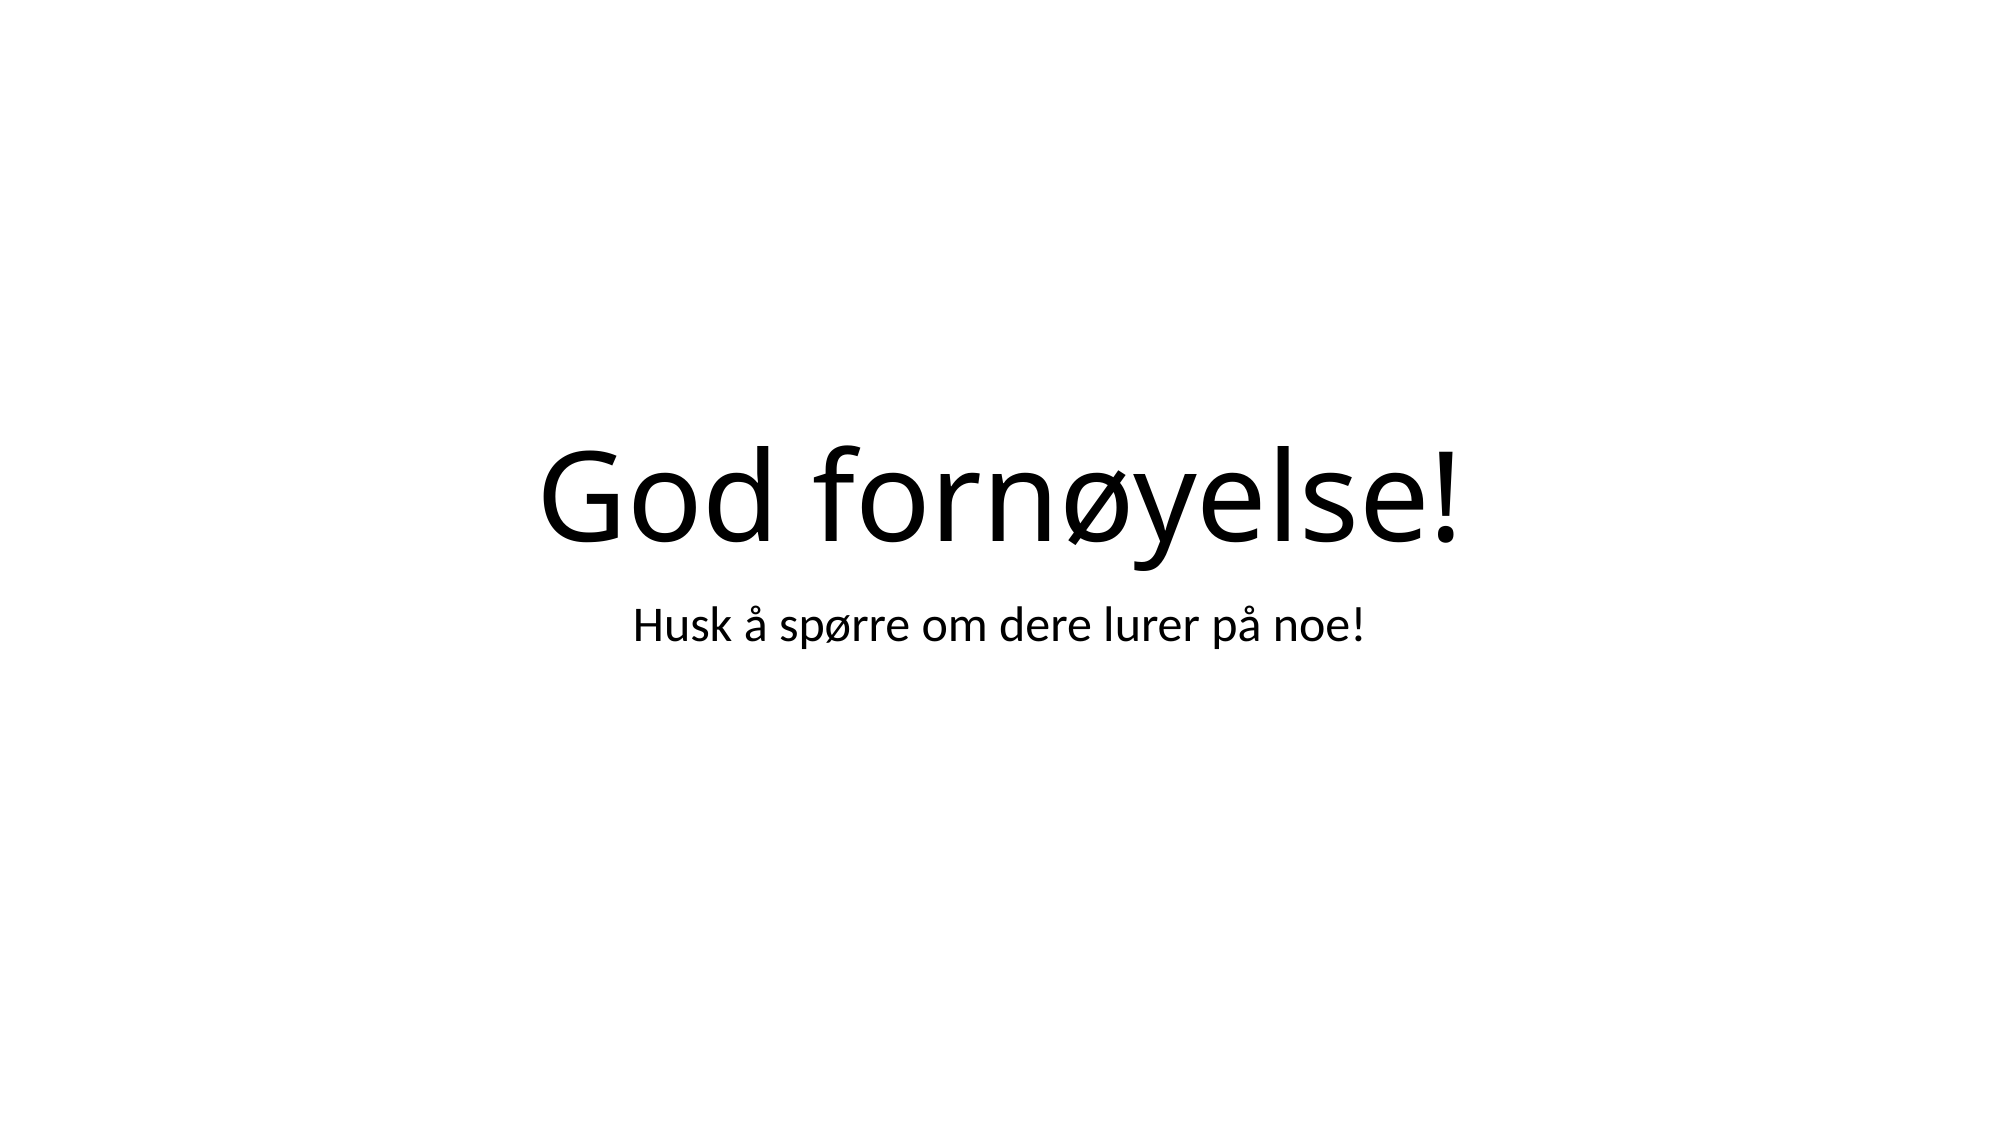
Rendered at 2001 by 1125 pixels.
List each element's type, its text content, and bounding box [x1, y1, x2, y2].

subtitle Husk å spørre om dere lurer på noe! [249, 590, 1750, 863]
title God fornøyelse! [249, 184, 1750, 576]
